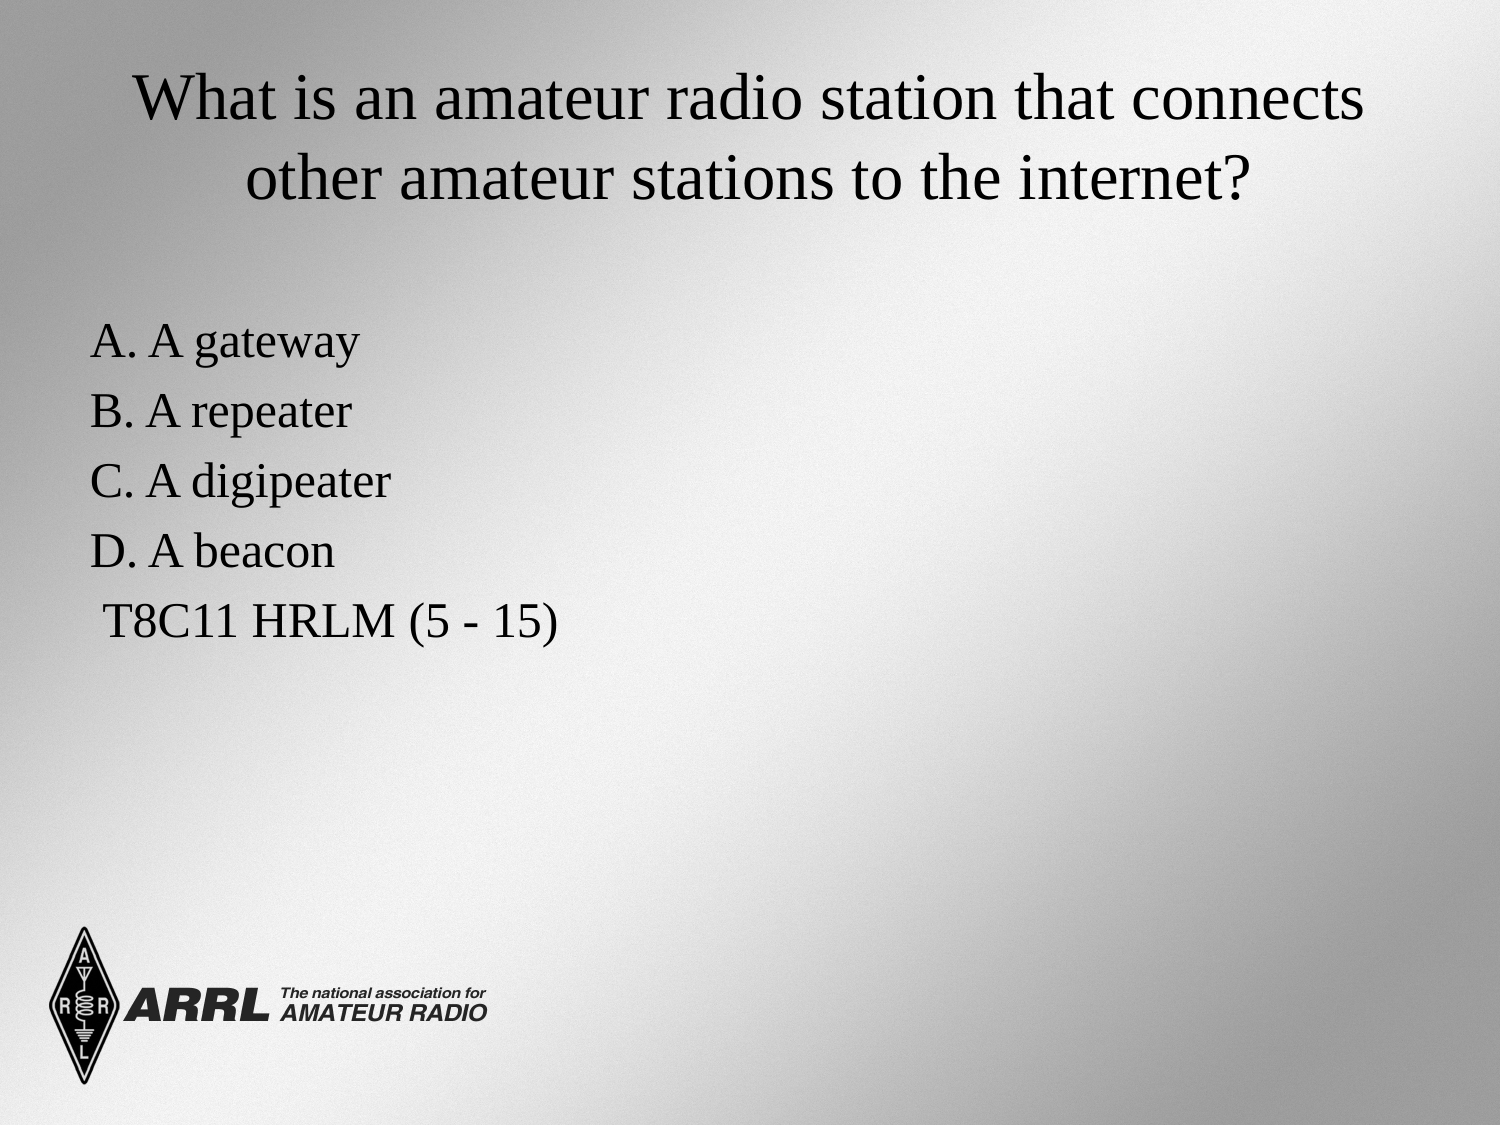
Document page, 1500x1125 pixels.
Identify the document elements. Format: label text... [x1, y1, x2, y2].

picture [0, 0, 1500, 1125]
title What is an amateur radio station that connects other amateur stations to the internet? [75, 45, 1425, 233]
list A. A gateway B. A repeater C. A digipeater D. A beacon T8C11 HRLM (5 - 15) [75, 299, 1425, 1005]
